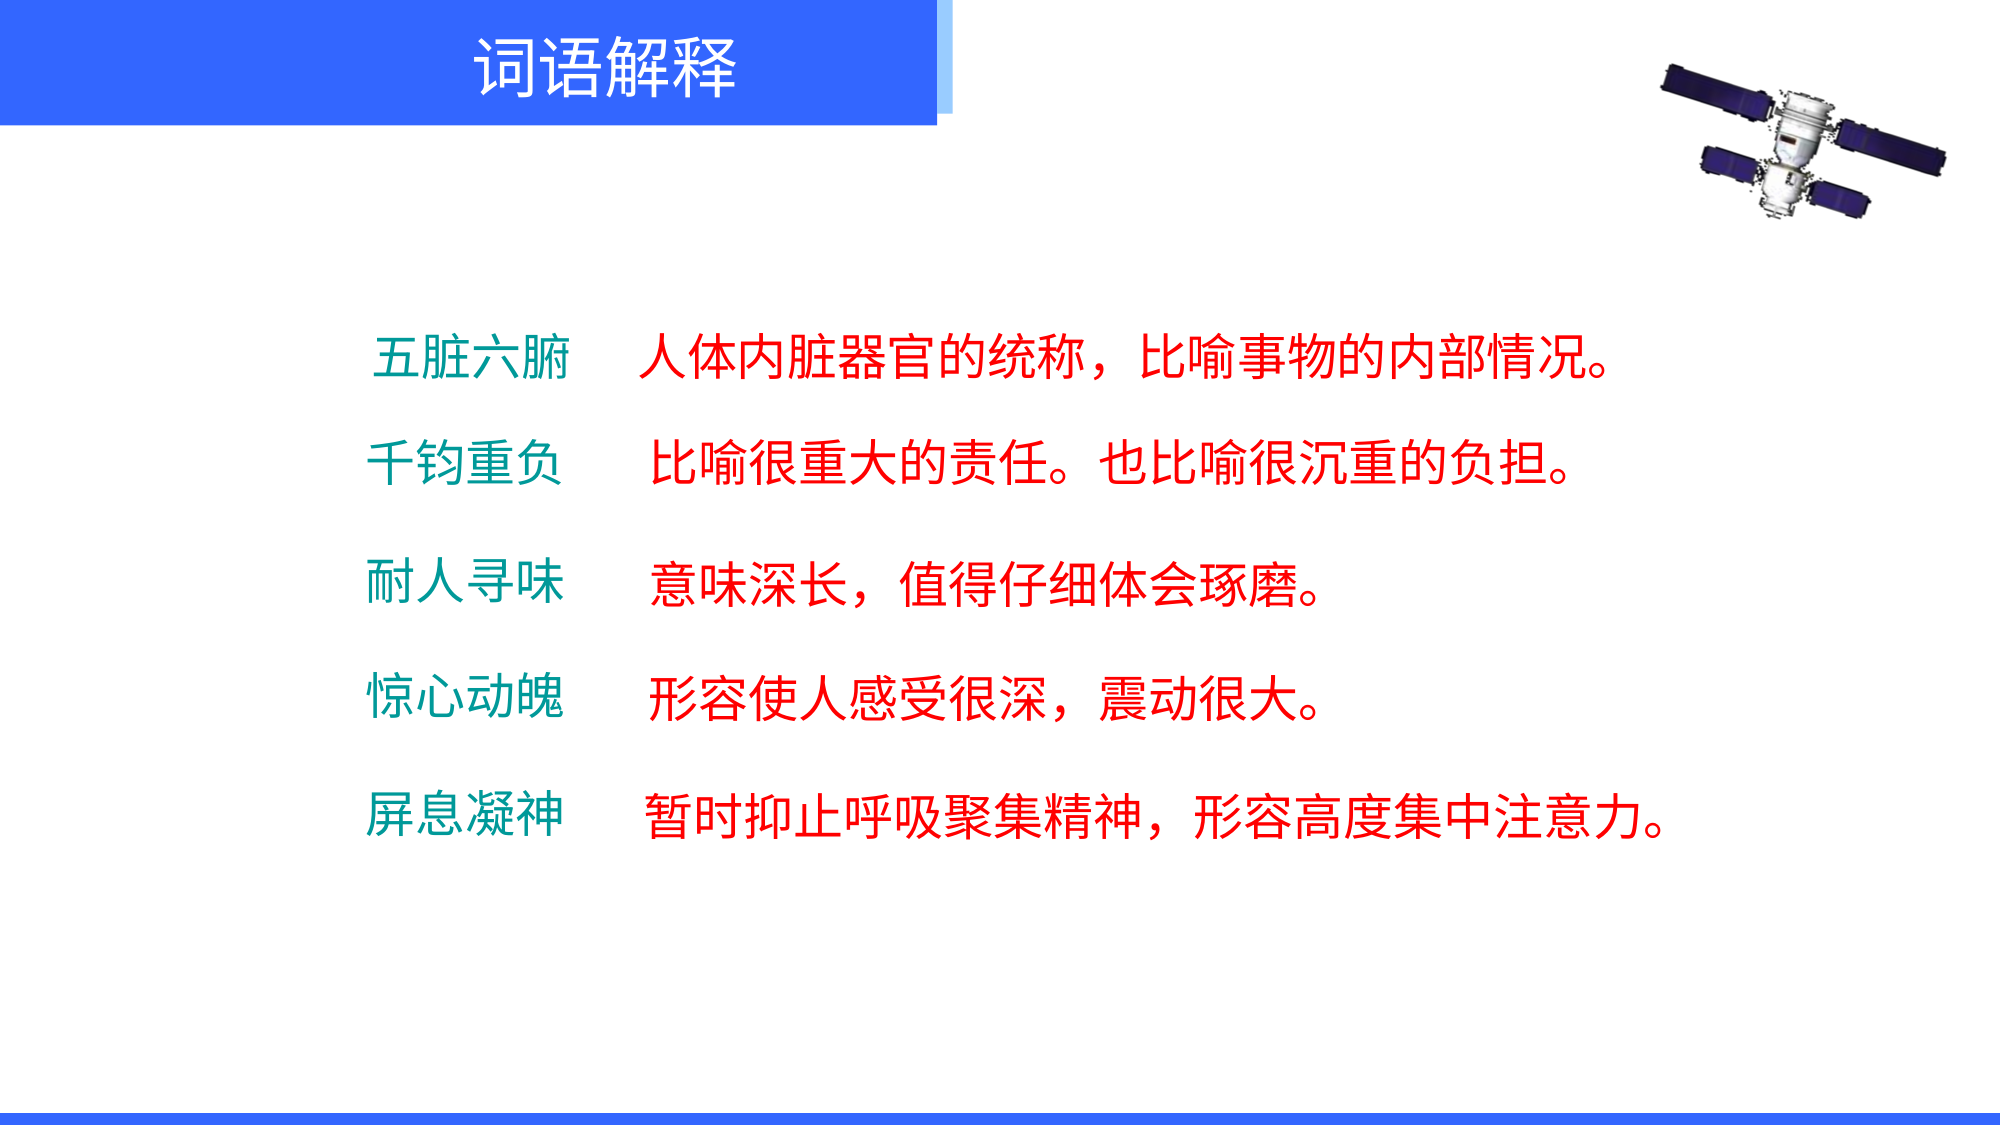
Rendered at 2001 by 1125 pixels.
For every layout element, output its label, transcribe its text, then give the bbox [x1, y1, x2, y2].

text_box 惊心动魄 [350, 656, 581, 732]
text_box 词语解释 [456, 18, 754, 114]
text_box 屏息凝神 [350, 774, 581, 850]
text_box 千钧重负 [350, 424, 581, 499]
text_box 暂时抑止呼吸聚集精神，形容高度集中注意力。 [628, 778, 1709, 854]
text_box 比喻很重大的责任。也比喻很沉重的负担。 [634, 424, 1614, 499]
text_box 形容使人感受很深，震动很大。 [634, 660, 1364, 736]
picture [1609, 11, 1982, 298]
text_box 人体内脏器官的统称，比喻事物的内部情况。 [622, 317, 1653, 393]
text_box 耐人寻味 [350, 542, 581, 617]
text_box 五脏六腑 [356, 317, 587, 393]
text_box 意味深长，值得仔细体会琢磨。 [634, 546, 1364, 622]
